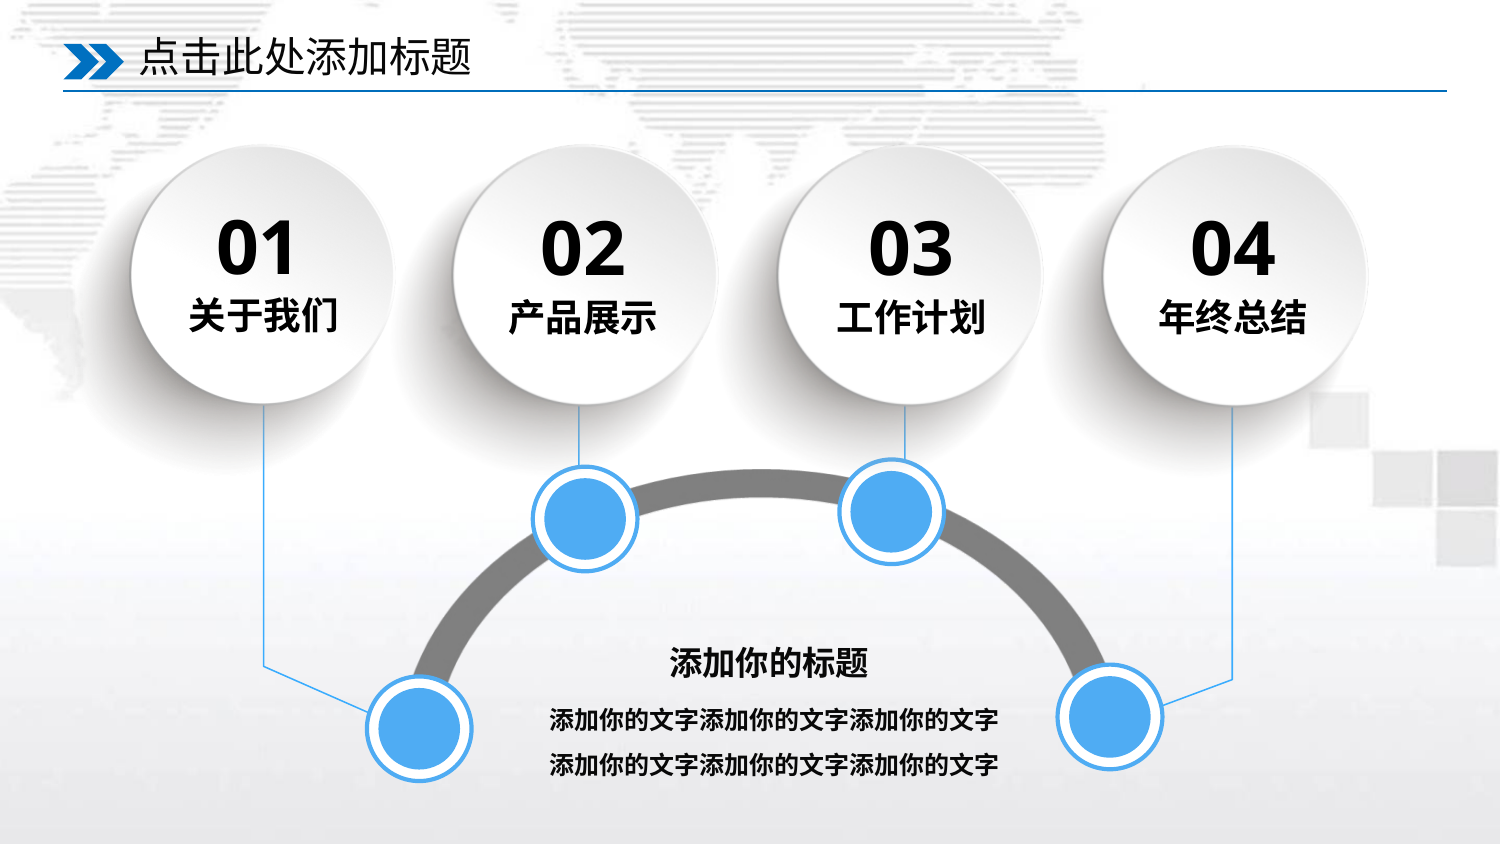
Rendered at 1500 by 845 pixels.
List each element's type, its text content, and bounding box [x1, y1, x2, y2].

text_box [262, 494, 365, 711]
text_box [61, 41, 101, 82]
text_box 点击此处添加标题 [123, 21, 497, 90]
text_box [1057, 664, 1163, 770]
text_box [1129, 496, 1234, 706]
text_box [86, 41, 126, 82]
picture [0, 0, 1500, 844]
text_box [532, 496, 638, 572]
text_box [366, 676, 472, 782]
text_box 添加你的文字添加你的文字添加你的文字添加你的文字添加你的文字添加你的文字 [535, 759, 1026, 787]
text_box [839, 496, 945, 565]
